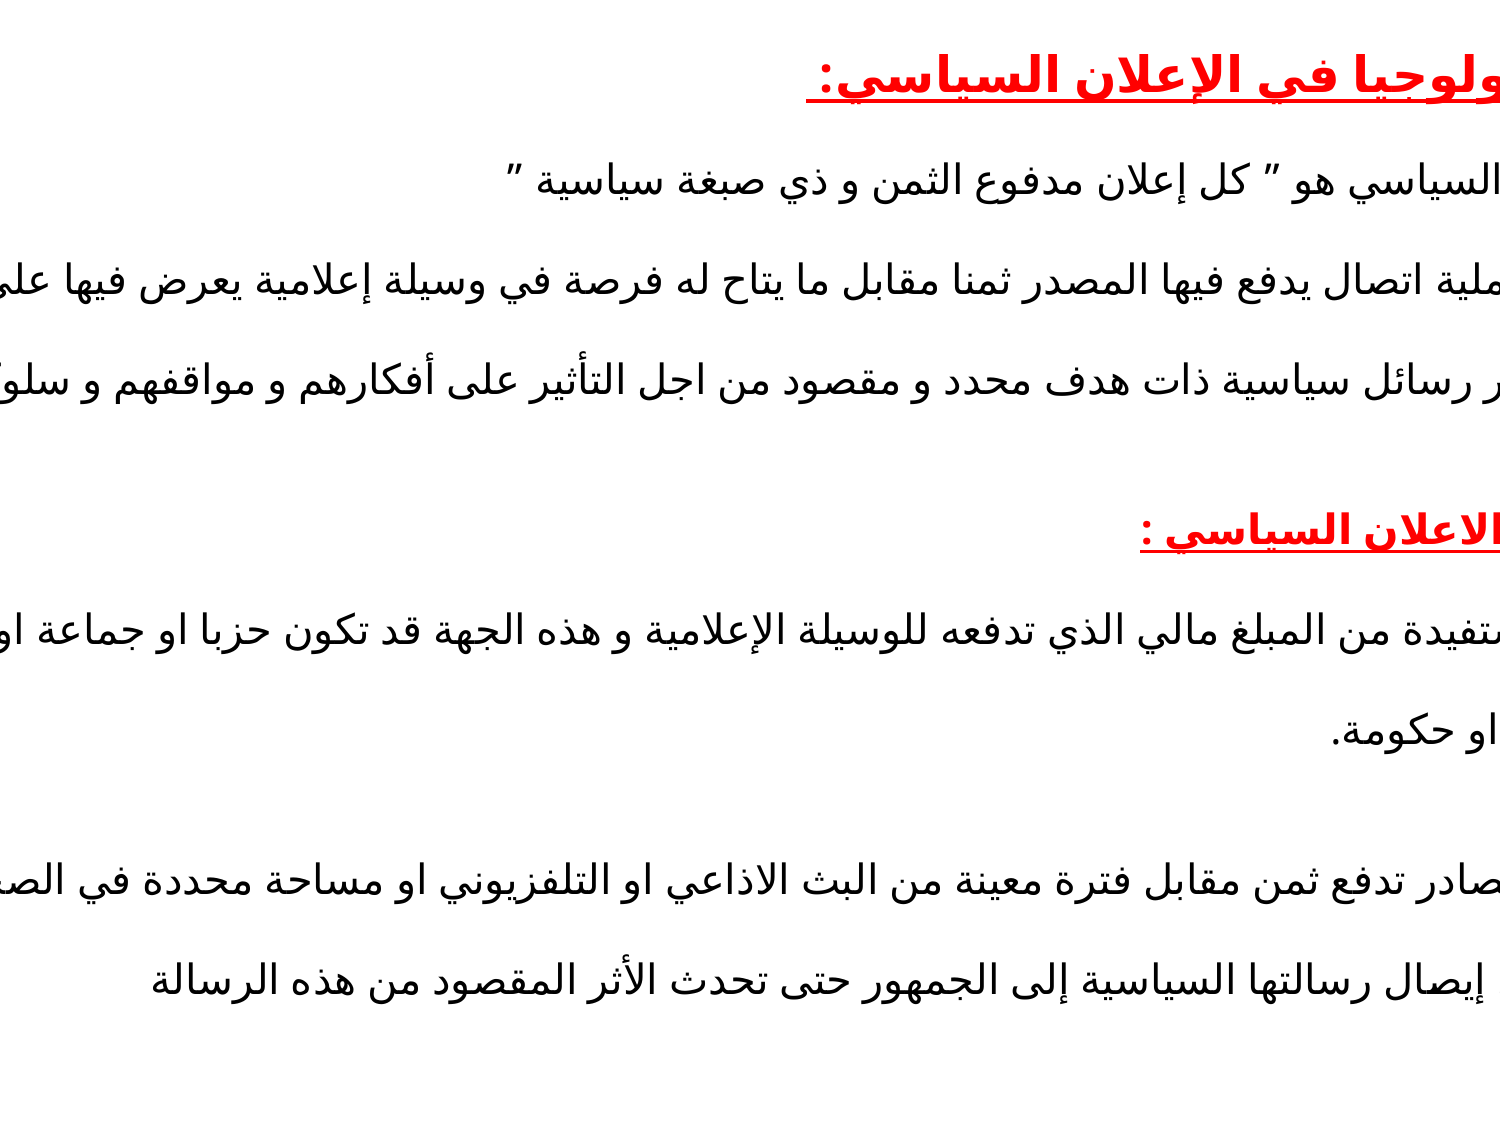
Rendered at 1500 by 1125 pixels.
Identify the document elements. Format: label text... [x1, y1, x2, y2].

text_box الأيديولوجيا في الإعلان السياسي: الإعلان السياسي هو ” كل إعلان مدفوع الثمن و ذي صبغة سياسية ” او هو عملية اتصال يدفع فيها المصدر ثمنا مقابل ما يتاح له فرصة في وسيلة إعلامية يعرض فيها على الجماهير رسائل سياسية ذات هدف محدد و مقصود من اجل التأثير على أفكارهم و مواقفهم و سلوكهم مصدر الاعلان السياسي : جهة مستفيدة من المبلغ مالي الذي تدفعه للوسيلة الإعلامية و هذه الجهة قد تكون حزبا او جماعة او مرشحا سياسيا او حكومة. هذه المصادر تدفع ثمن مقابل فترة معينة من البث الاذاعي او التلفزيوني او مساحة محددة في الصحيفة من اجل إيصال رسالتها السياسية إلى الجمهور حتى تحدث الأثر المقصود من هذه الرسالة [0, 35, 1500, 1011]
